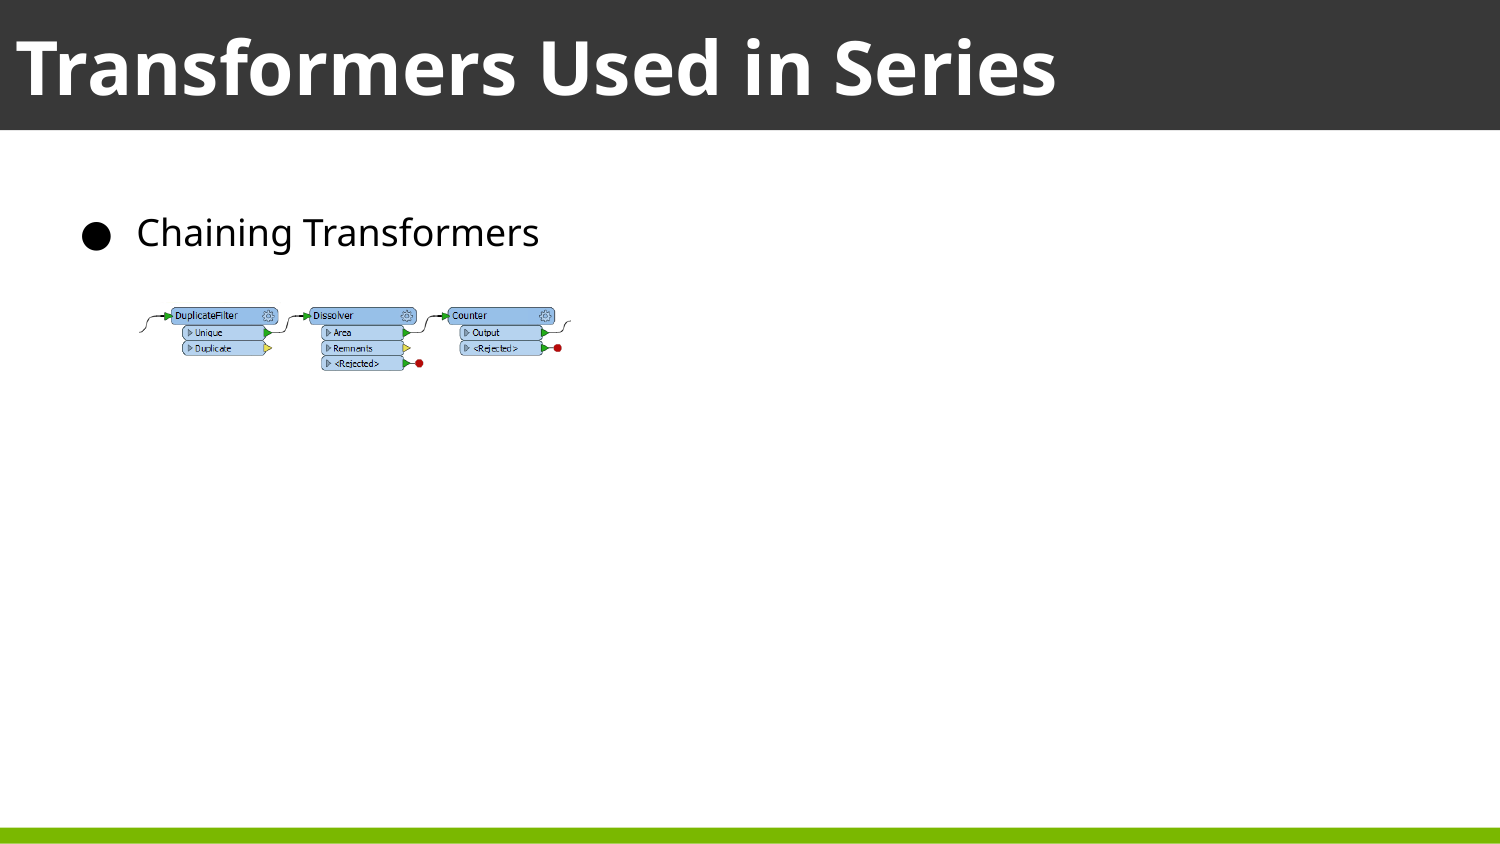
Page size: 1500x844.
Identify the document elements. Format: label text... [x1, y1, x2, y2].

text_box Chaining Transformers [46, 194, 719, 312]
text_box Transformers Used in Series [0, 0, 1500, 131]
picture [138, 302, 572, 371]
